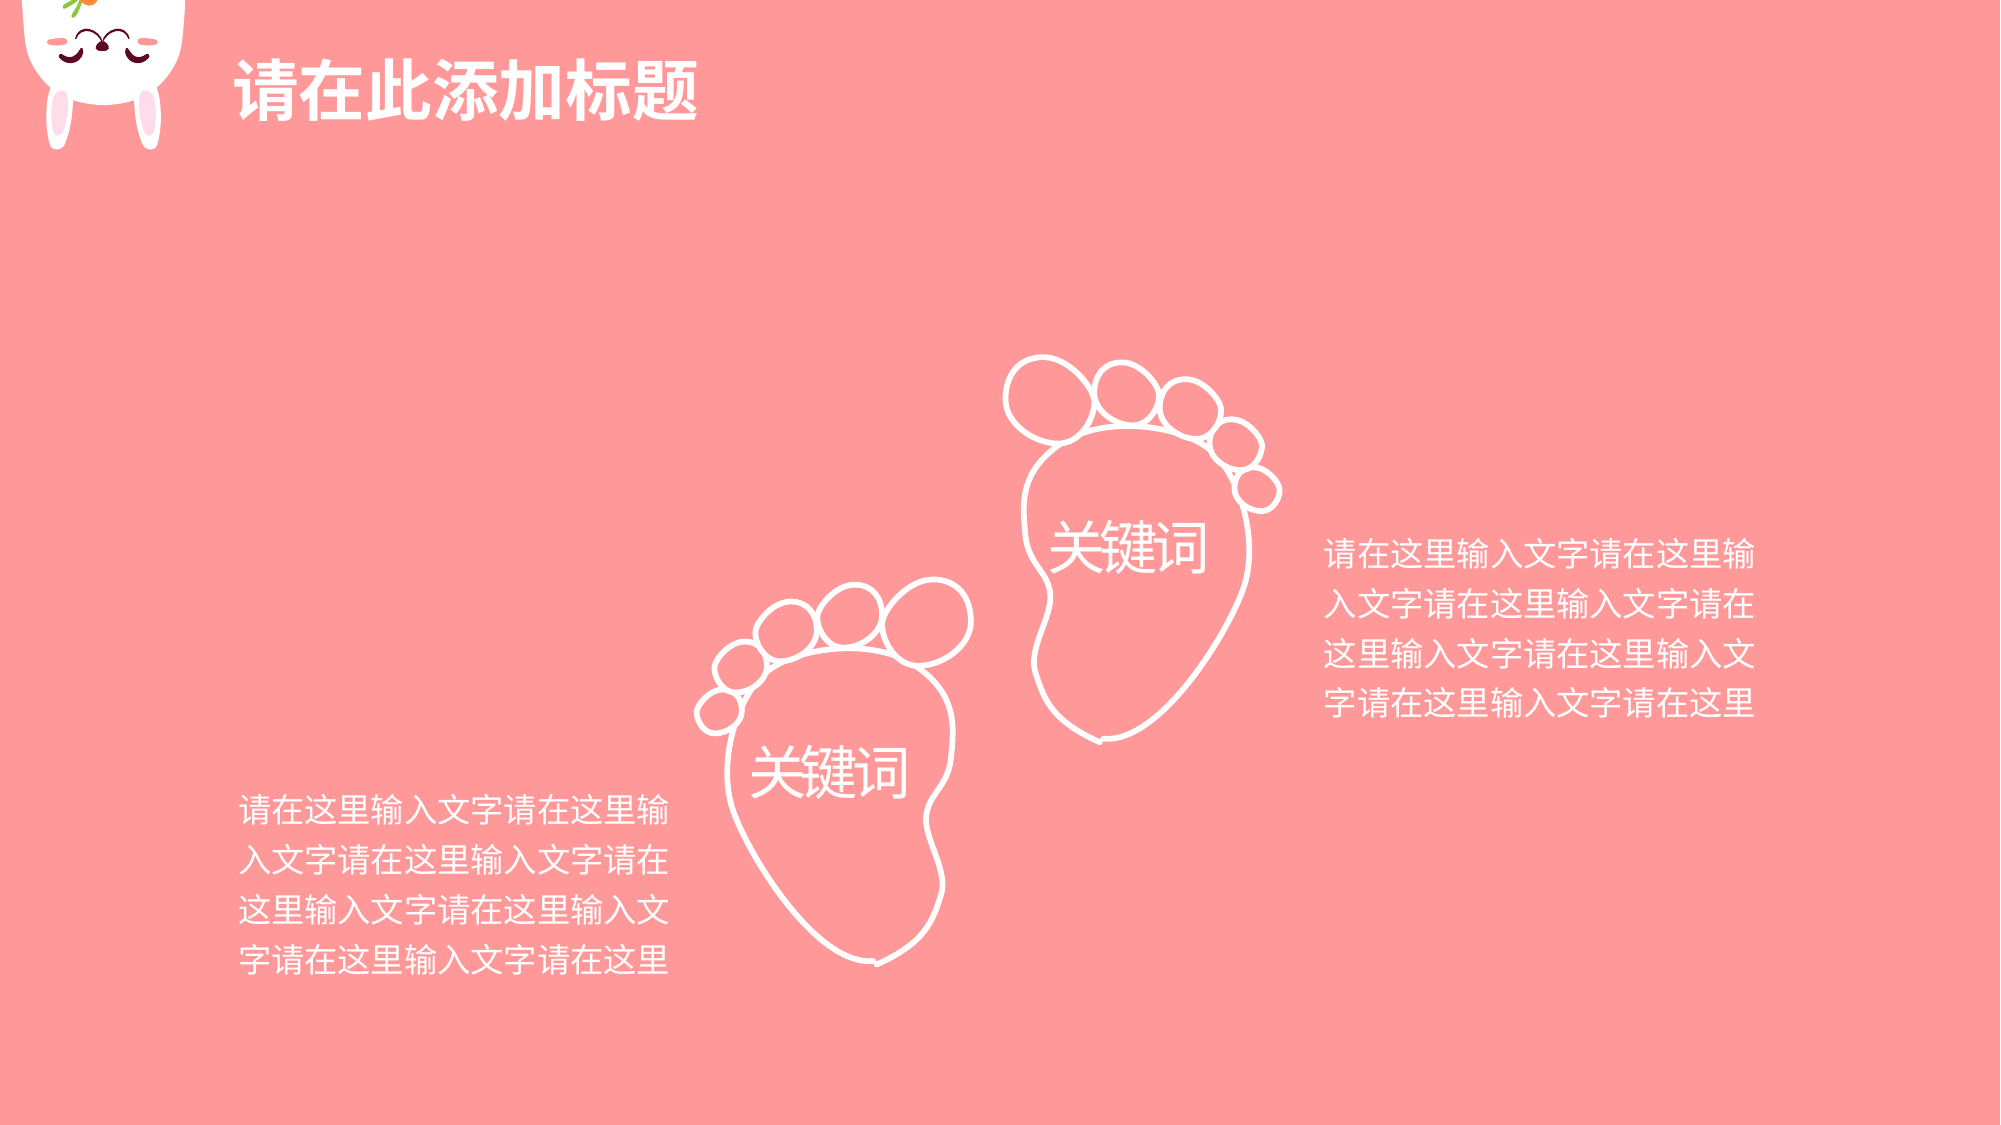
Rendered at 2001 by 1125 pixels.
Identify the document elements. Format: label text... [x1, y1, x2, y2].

text_box 请在这里输入文字请在这里输入文字请在这里输入文字请在这里输入文字请在这里输入文字请在这里输入文字请在这里 [1309, 515, 1798, 730]
text_box 请在此添加标题 [209, 41, 722, 137]
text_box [696, 579, 971, 965]
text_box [1005, 357, 1280, 743]
text_box 请在这里输入文字请在这里输入文字请在这里输入文字请在这里输入文字请在这里输入文字请在这里输入文字请在这里 [223, 771, 712, 987]
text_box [21, 0, 186, 153]
